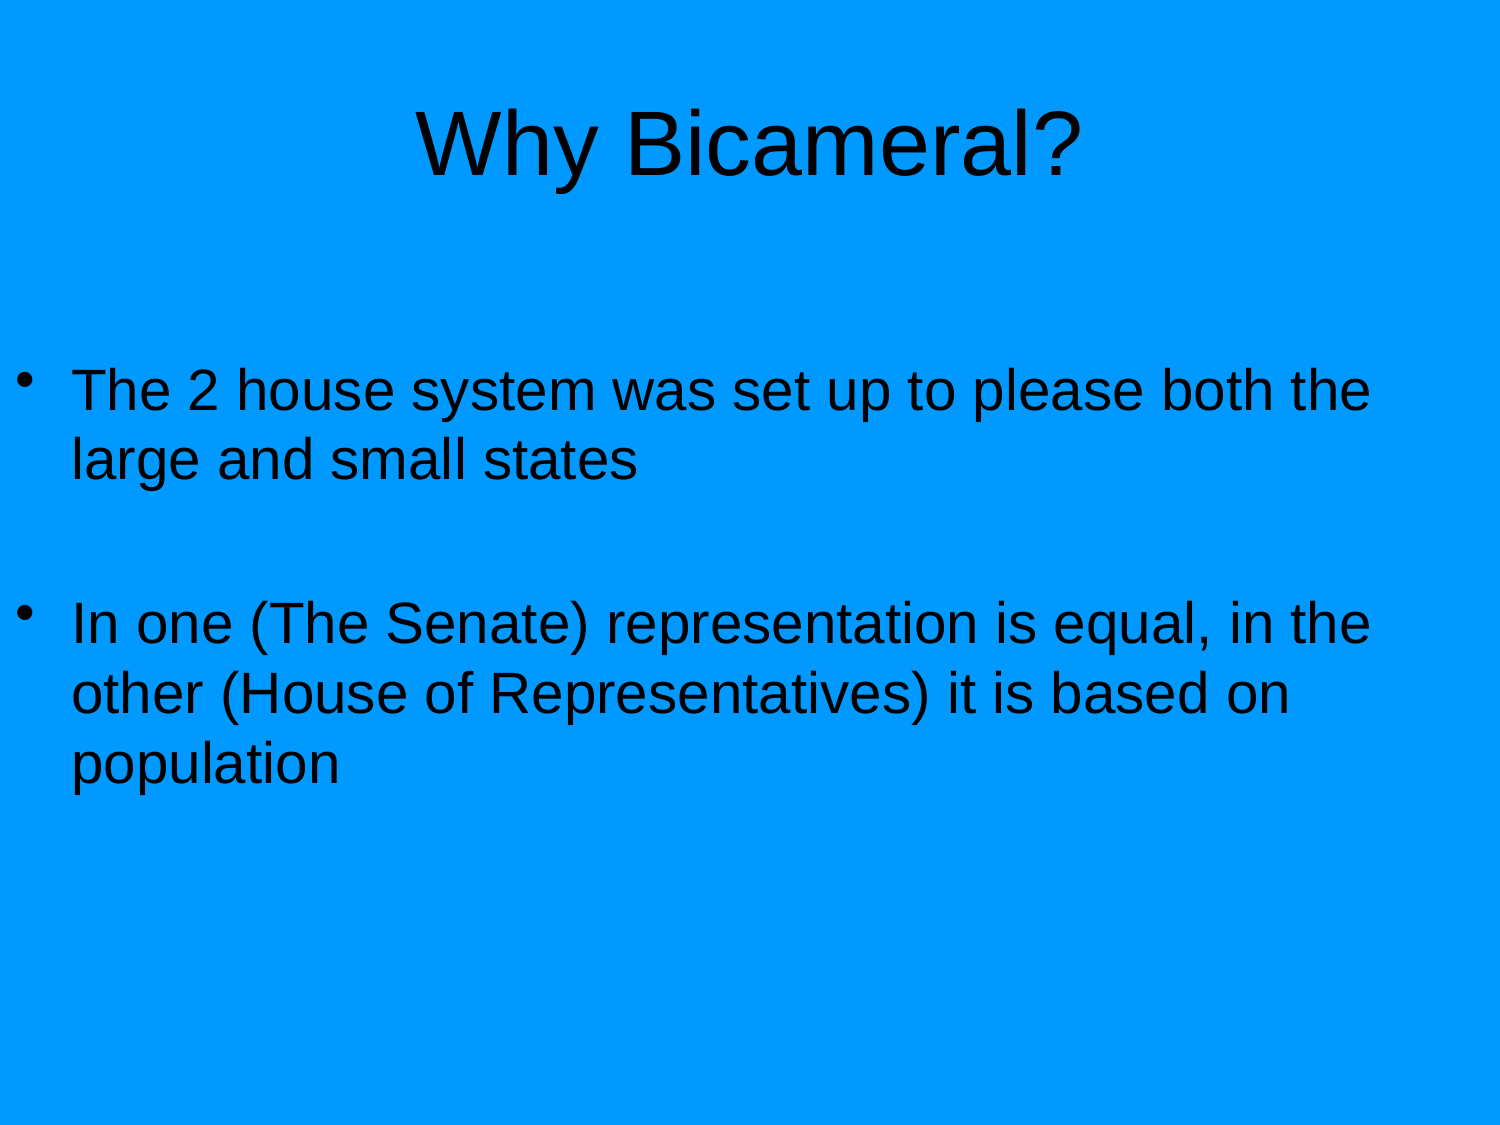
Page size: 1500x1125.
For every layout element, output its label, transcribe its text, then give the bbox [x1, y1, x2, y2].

list The 2 house system was set up to please both the large and small states In one (The Senate) representation is equal, in the other (House of Representatives) it is based on population [0, 262, 1425, 1005]
title Why Bicameral? [75, 45, 1425, 233]
